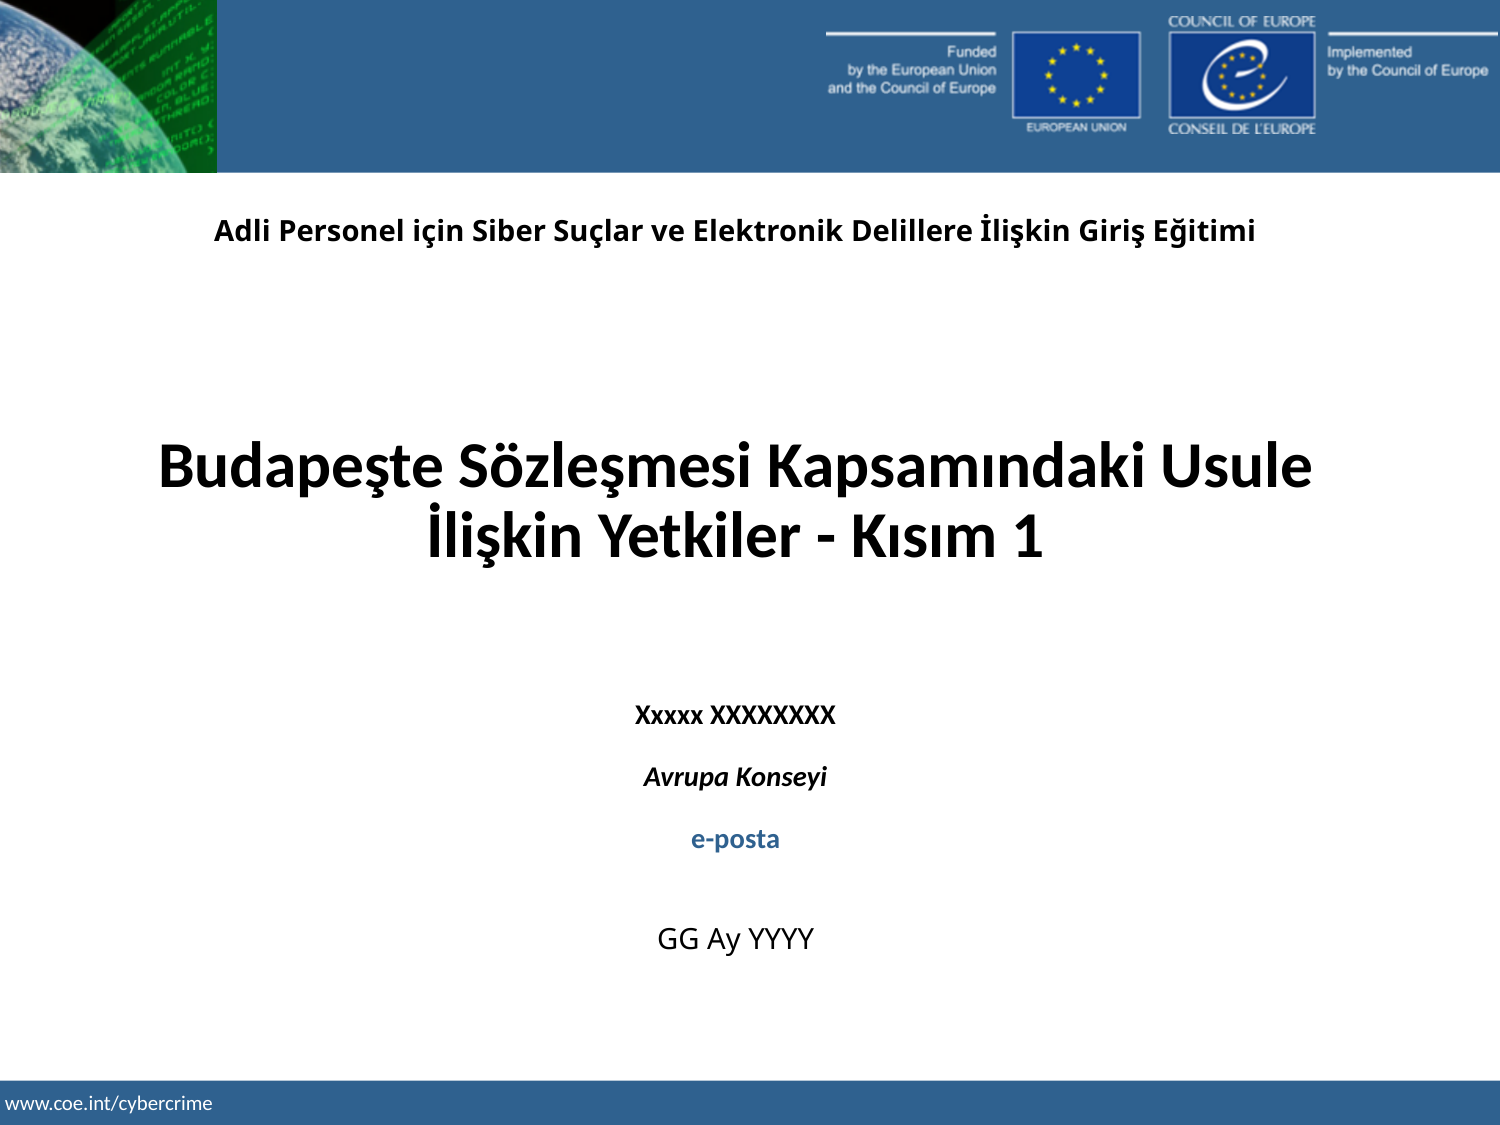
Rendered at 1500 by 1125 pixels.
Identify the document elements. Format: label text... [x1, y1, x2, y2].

picture [0, 0, 217, 173]
list Budapeşte Sözleşmesi Kapsamındaki Usule İlişkin Yetkiler - Kısım 1 Xxxxx XXXXXXXX Avrupa Konseyi e-posta [73, 423, 1398, 862]
list Adli Personel için Siber Suçlar ve Elektronik Delillere İlişkin Giriş Eğitimi [73, 205, 1398, 324]
picture [826, 16, 1498, 134]
list GG Ay YYYY [73, 916, 1398, 1017]
